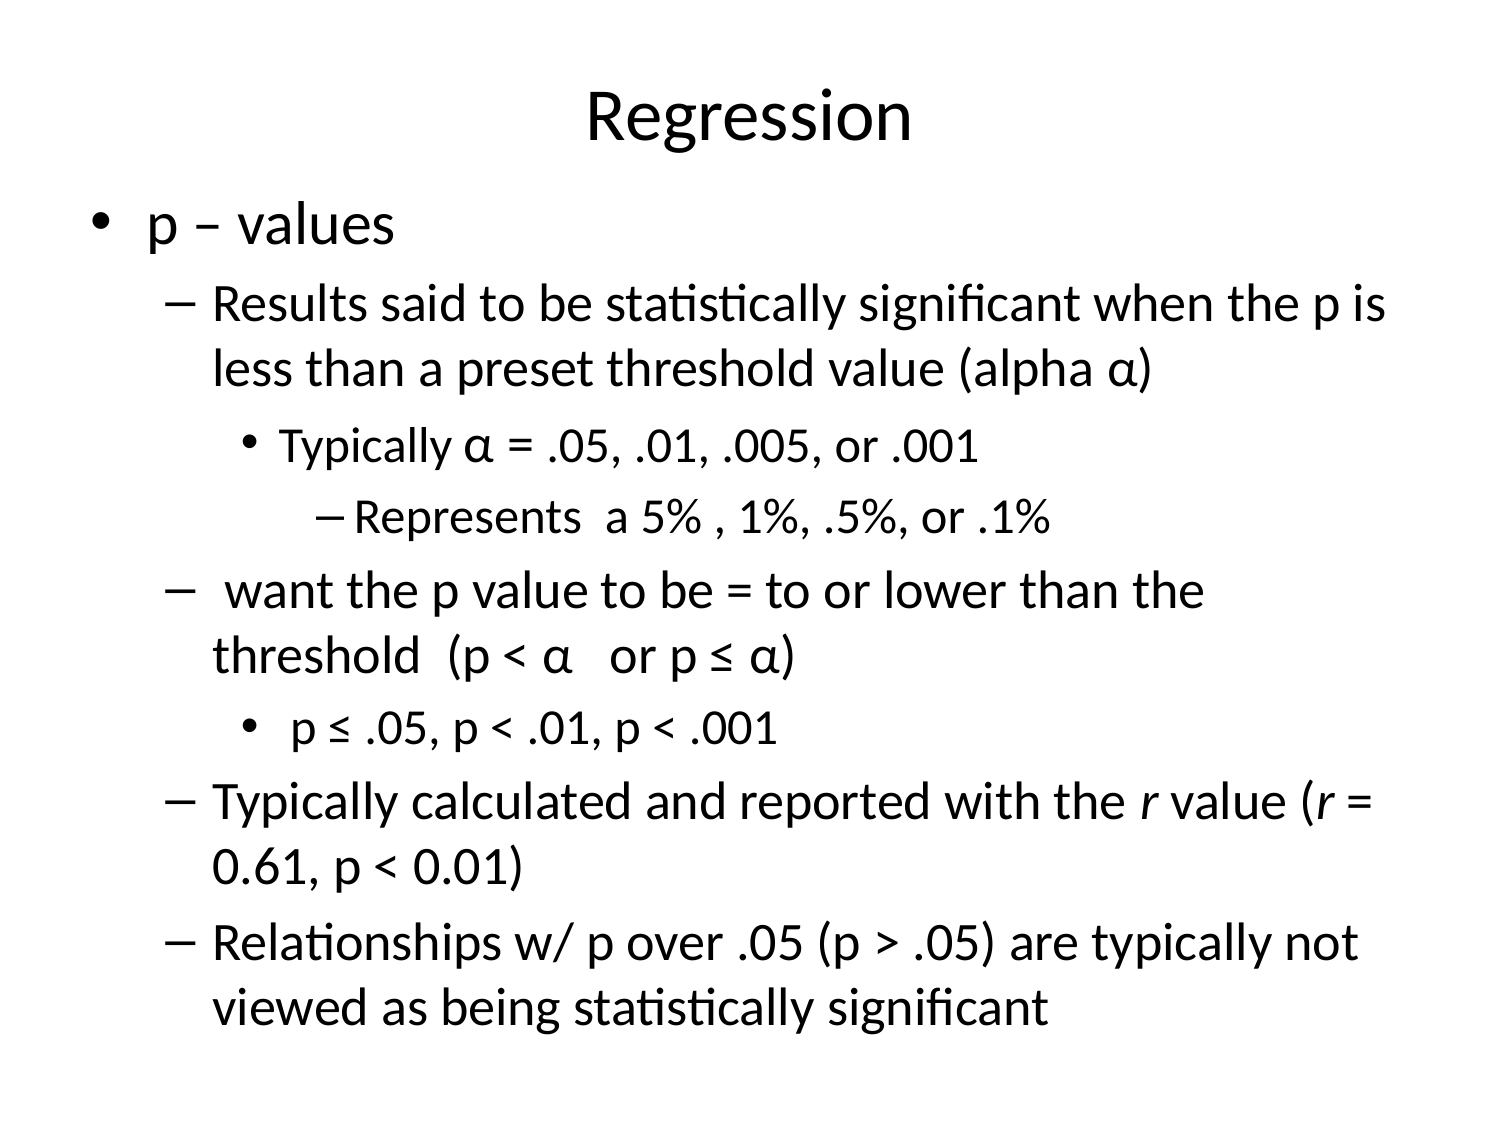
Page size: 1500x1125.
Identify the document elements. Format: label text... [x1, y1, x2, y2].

title Regression [75, 45, 1425, 174]
list p – values Results said to be statistically significant when the p is less than a preset threshold value (alpha α) Typically α = .05, .01, .005, or .001 Represents a 5% , 1%, .5%, or .1% want the p value to be = to or lower than the threshold (p < α or p ≤ α) p ≤ .05, p < .01, p < .001 Typically calculated and reported with the r value (r = 0.61, p < 0.01) Relationships w/ p over .05 (p > .05) are typically not viewed as being statistically significant [75, 174, 1425, 1050]
